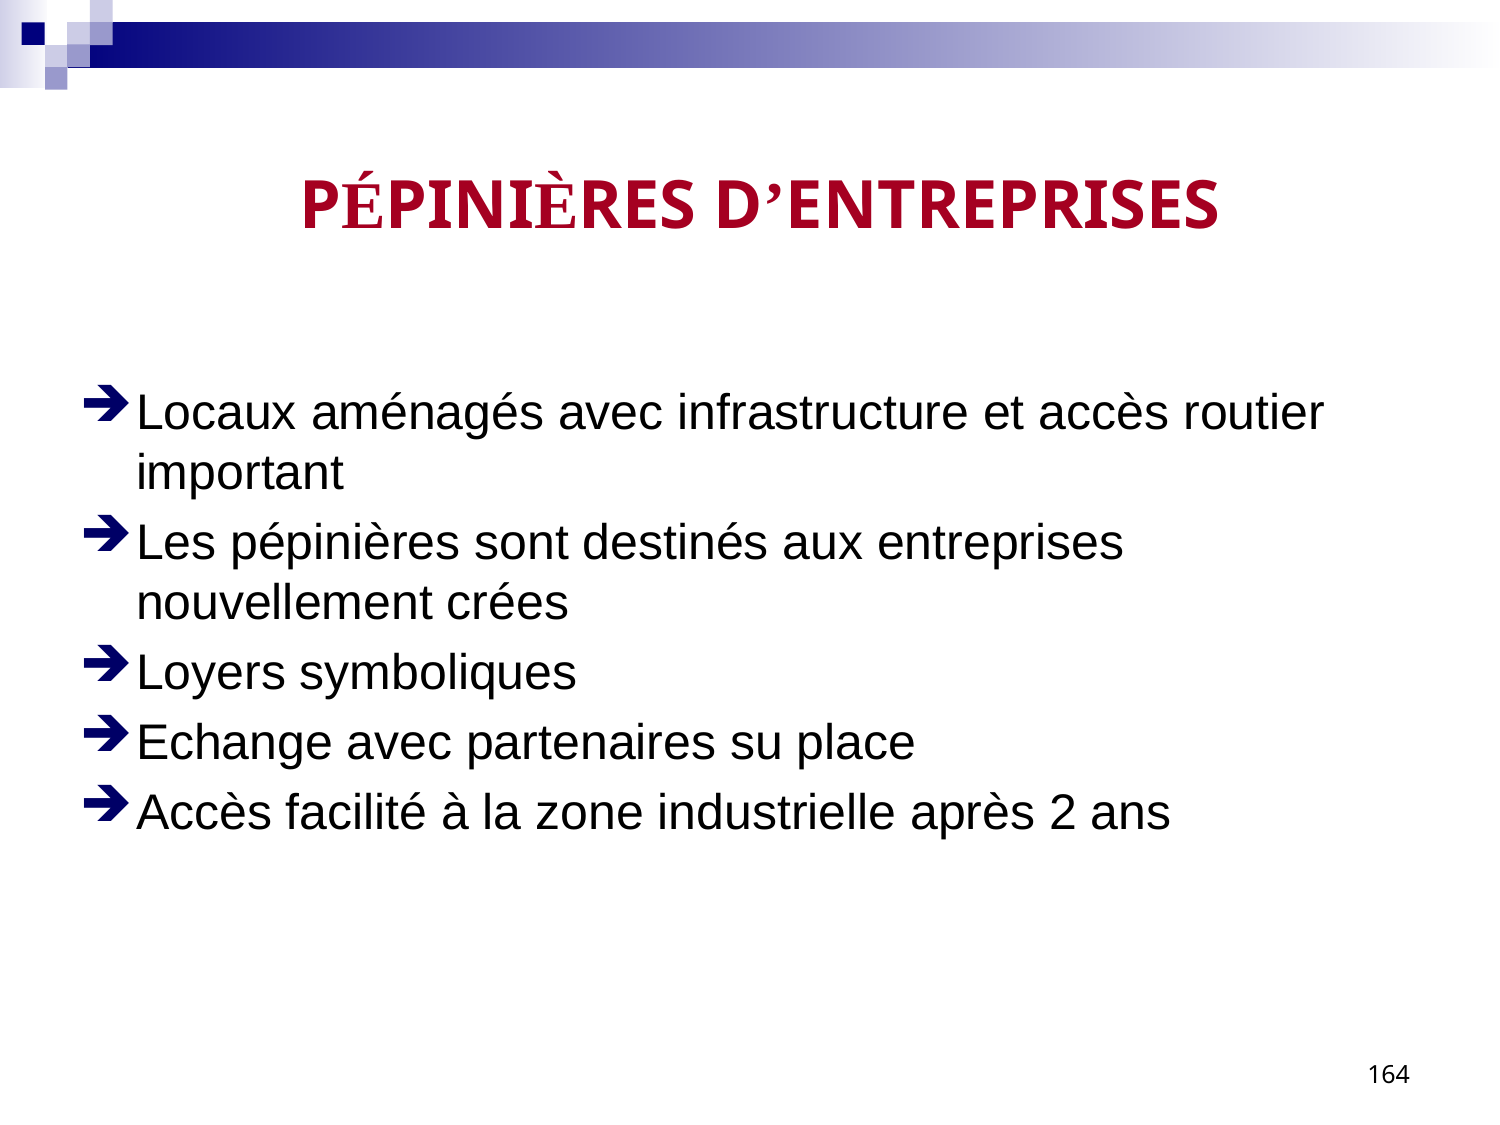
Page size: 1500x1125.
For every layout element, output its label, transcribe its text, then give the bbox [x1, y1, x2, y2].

list Locaux aménagés avec infrastructure et accès routier important Les pépinières sont destinés aux entreprises nouvellement crées Loyers symboliques Echange avec partenaires su place Accès facilité à la zone industrielle après 2 ans [64, 372, 1415, 894]
title PÉPINIÈRES D’ENTREPRISES [85, 89, 1436, 315]
slide_number 164 [1074, 1025, 1425, 1100]
